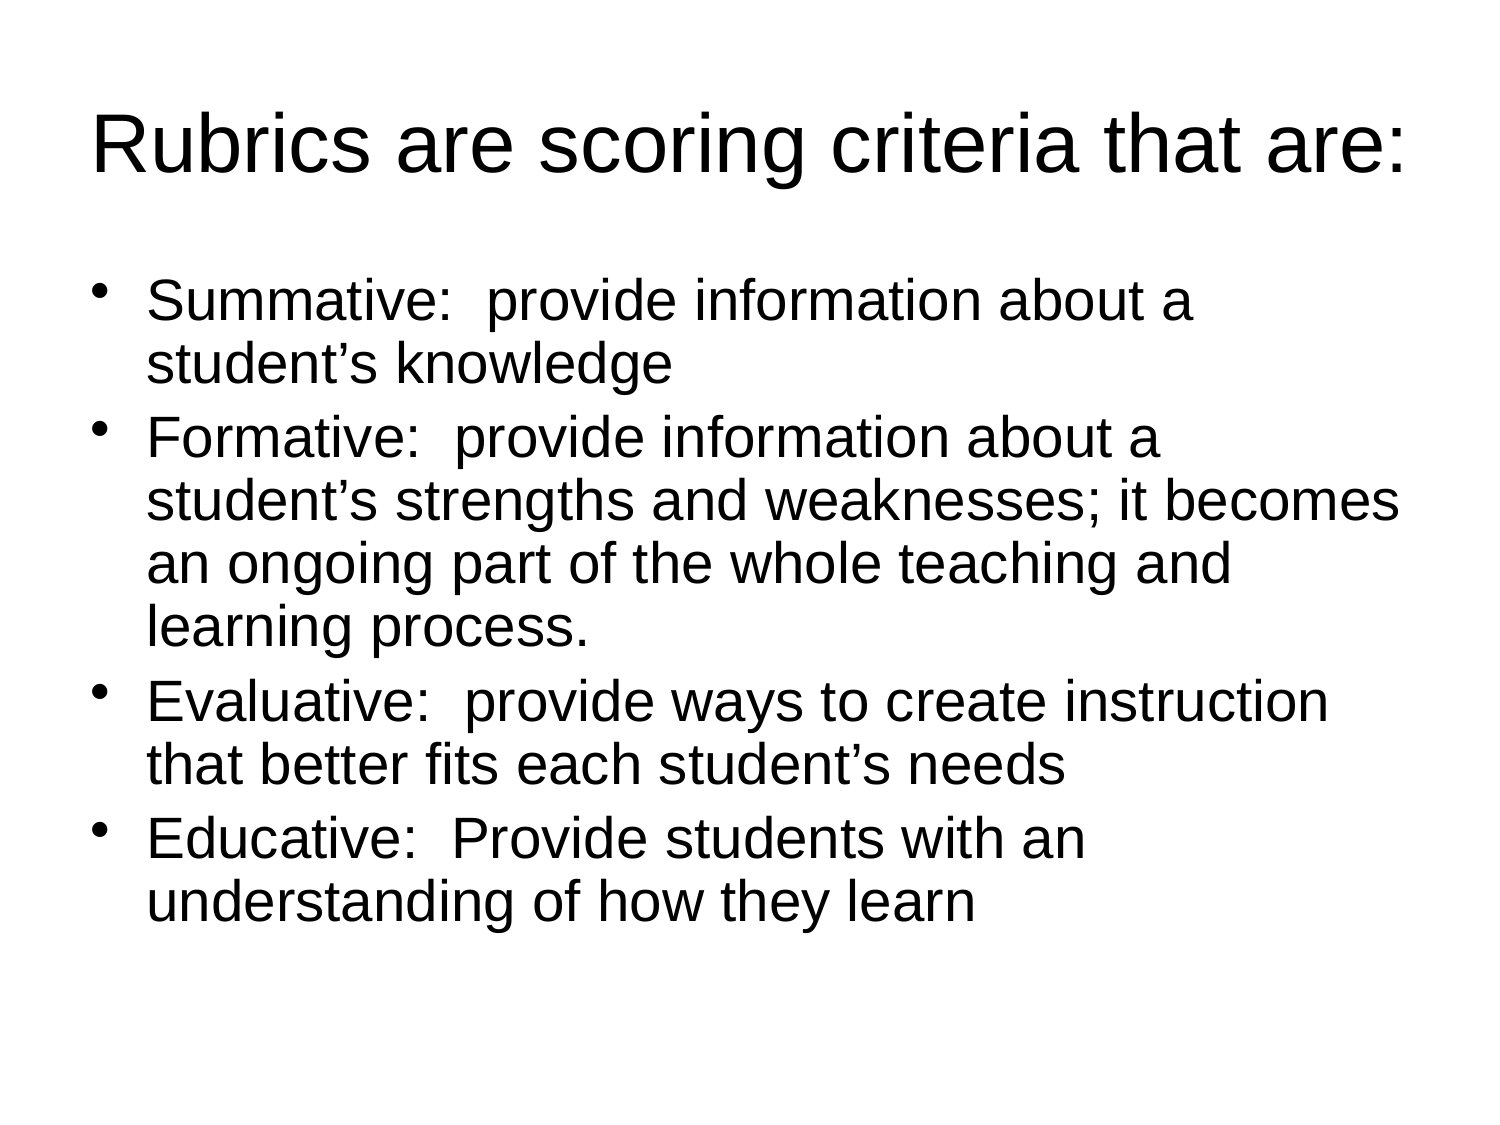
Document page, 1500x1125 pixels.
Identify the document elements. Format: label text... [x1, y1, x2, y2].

title Rubrics are scoring criteria that are: [75, 45, 1425, 233]
list Summative: provide information about a student’s knowledge Formative: provide information about a student’s strengths and weaknesses; it becomes an ongoing part of the whole teaching and learning process. Evaluative: provide ways to create instruction that better fits each student’s needs Educative: Provide students with an understanding of how they learn [75, 262, 1425, 1005]
